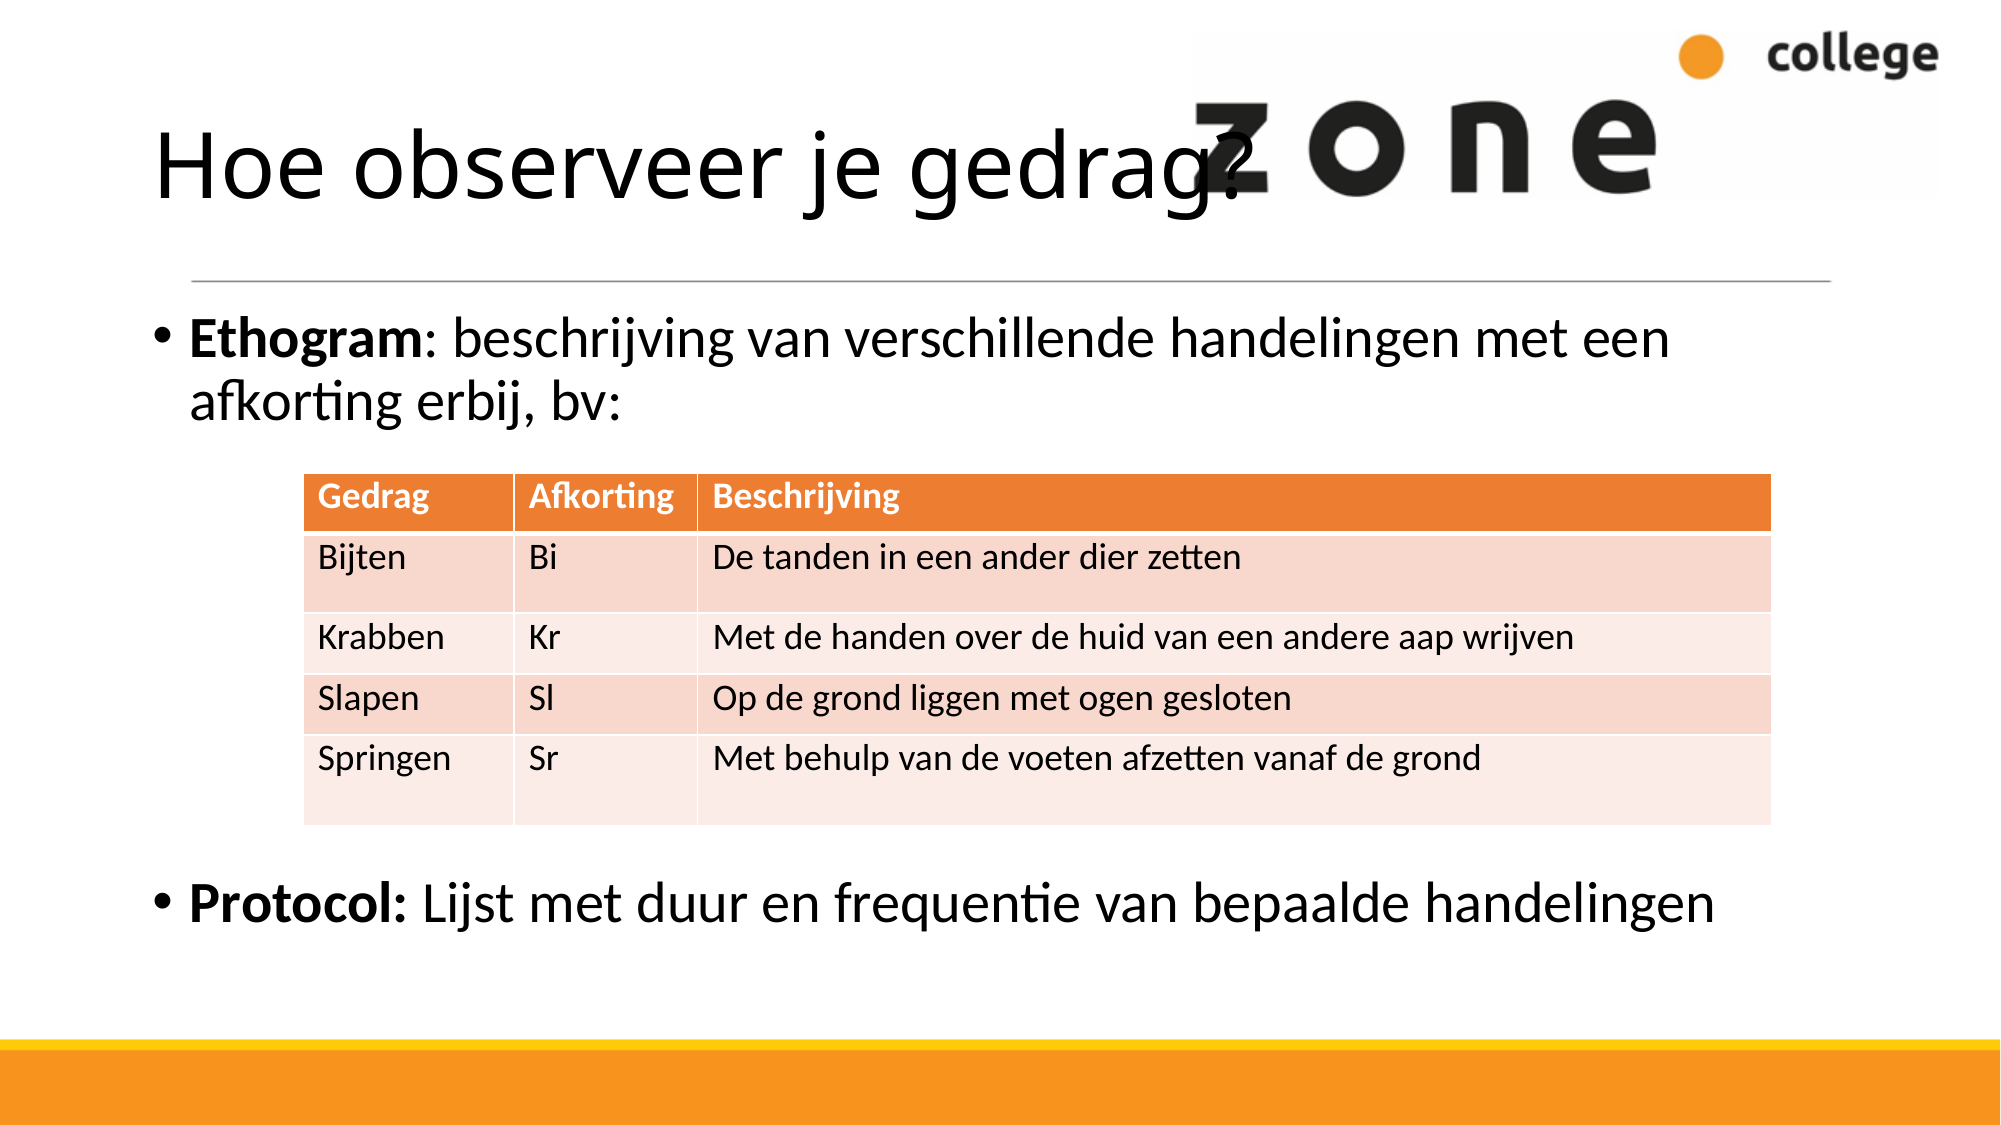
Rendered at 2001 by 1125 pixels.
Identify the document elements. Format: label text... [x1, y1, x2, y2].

picture [0, 0, 2001, 1125]
table_cell Krabben [304, 614, 513, 673]
table_cell Met de handen over de huid van een andere aap wrijven [698, 614, 1771, 673]
table_cell Springen [304, 736, 513, 825]
list Ethogram: beschrijving van verschillende handelingen met een afkorting erbij, bv: Protocol: Lijst met duur en frequentie van bepaalde handelingen [137, 299, 1863, 1014]
table_cell Slapen [304, 675, 513, 734]
table_cell Bijten [304, 536, 513, 612]
table_header Afkorting [515, 474, 697, 531]
table_header Gedrag [304, 474, 513, 531]
table_header Beschrijving [698, 474, 1771, 531]
table_cell Sr [515, 736, 697, 825]
table_cell Met behulp van de voeten afzetten vanaf de grond [698, 736, 1771, 825]
table_cell Kr [515, 614, 697, 673]
table_cell De tanden in een ander dier zetten [698, 536, 1771, 612]
table_cell Op de grond liggen met ogen gesloten [698, 675, 1771, 734]
table_cell Sl [515, 675, 697, 734]
title Hoe observeer je gedrag? [137, 59, 1863, 278]
table_cell Bi [515, 536, 697, 612]
